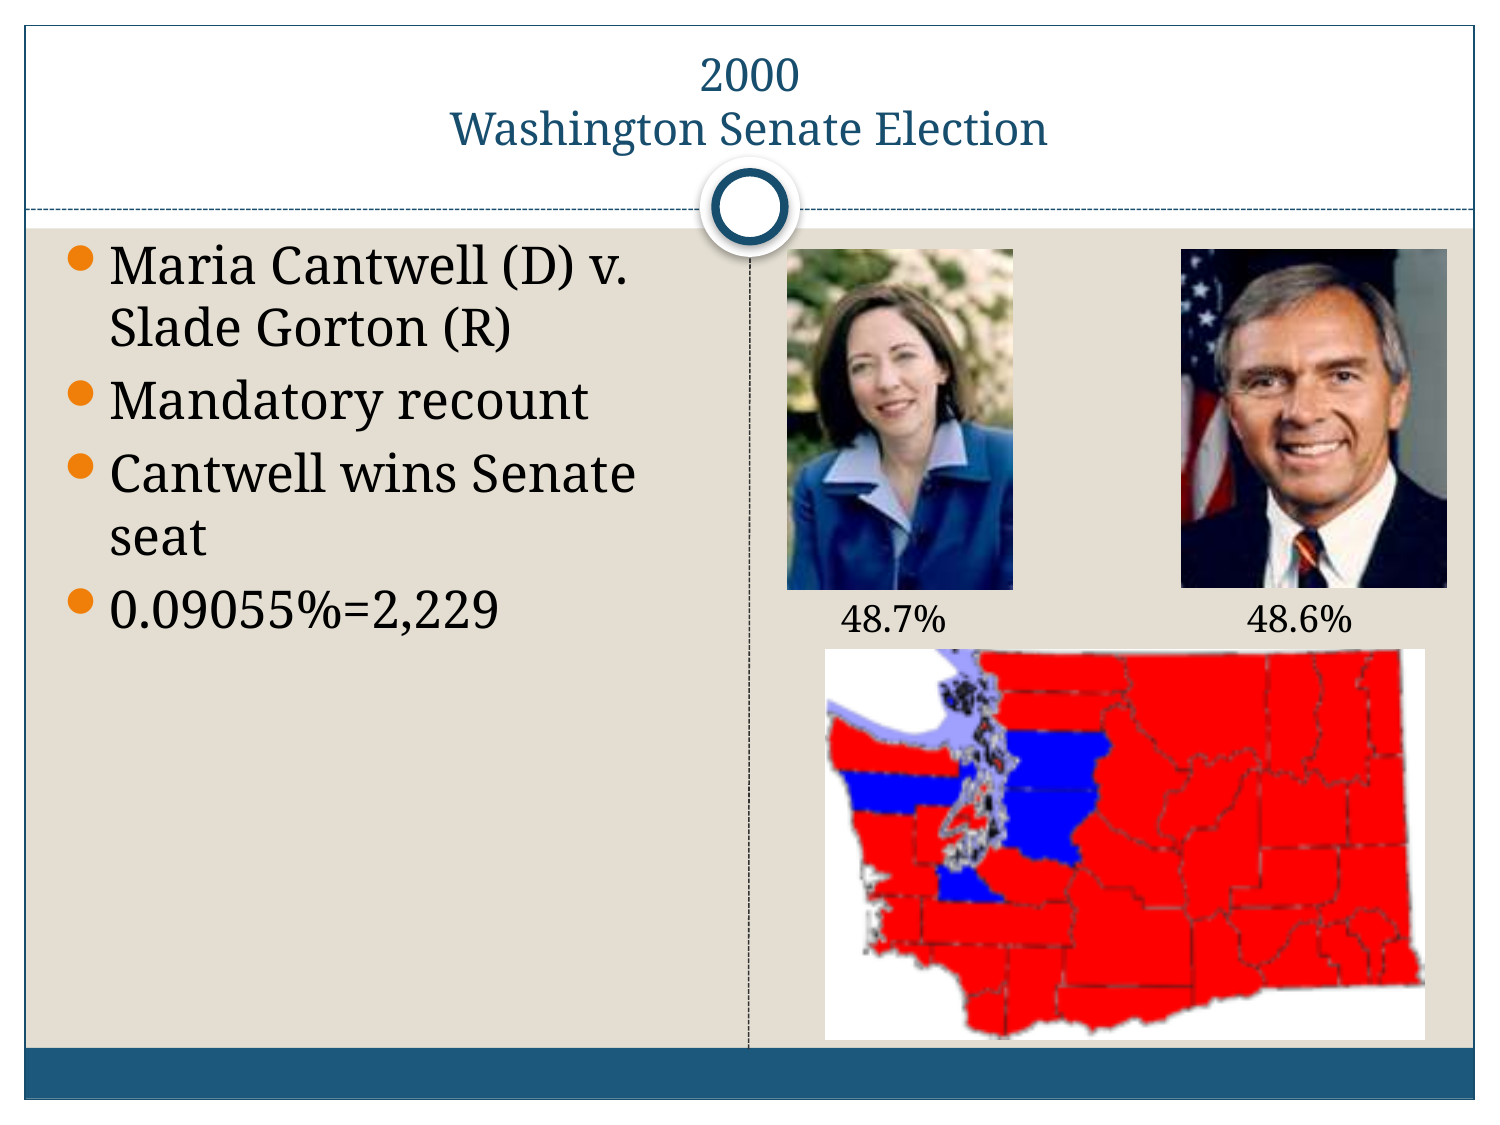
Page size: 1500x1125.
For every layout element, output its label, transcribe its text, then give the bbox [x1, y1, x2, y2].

title 2000 Washington Senate Election [49, 37, 1450, 162]
text_box 48.7% [800, 600, 988, 648]
text_box 48.6% [1187, 599, 1413, 646]
list Maria Cantwell (D) v. Slade Gorton (R) Mandatory recount Cantwell wins Senate seat 0.09055%=2,229 [49, 224, 712, 993]
picture [824, 649, 1426, 1041]
picture [1180, 249, 1448, 588]
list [787, 249, 1013, 590]
